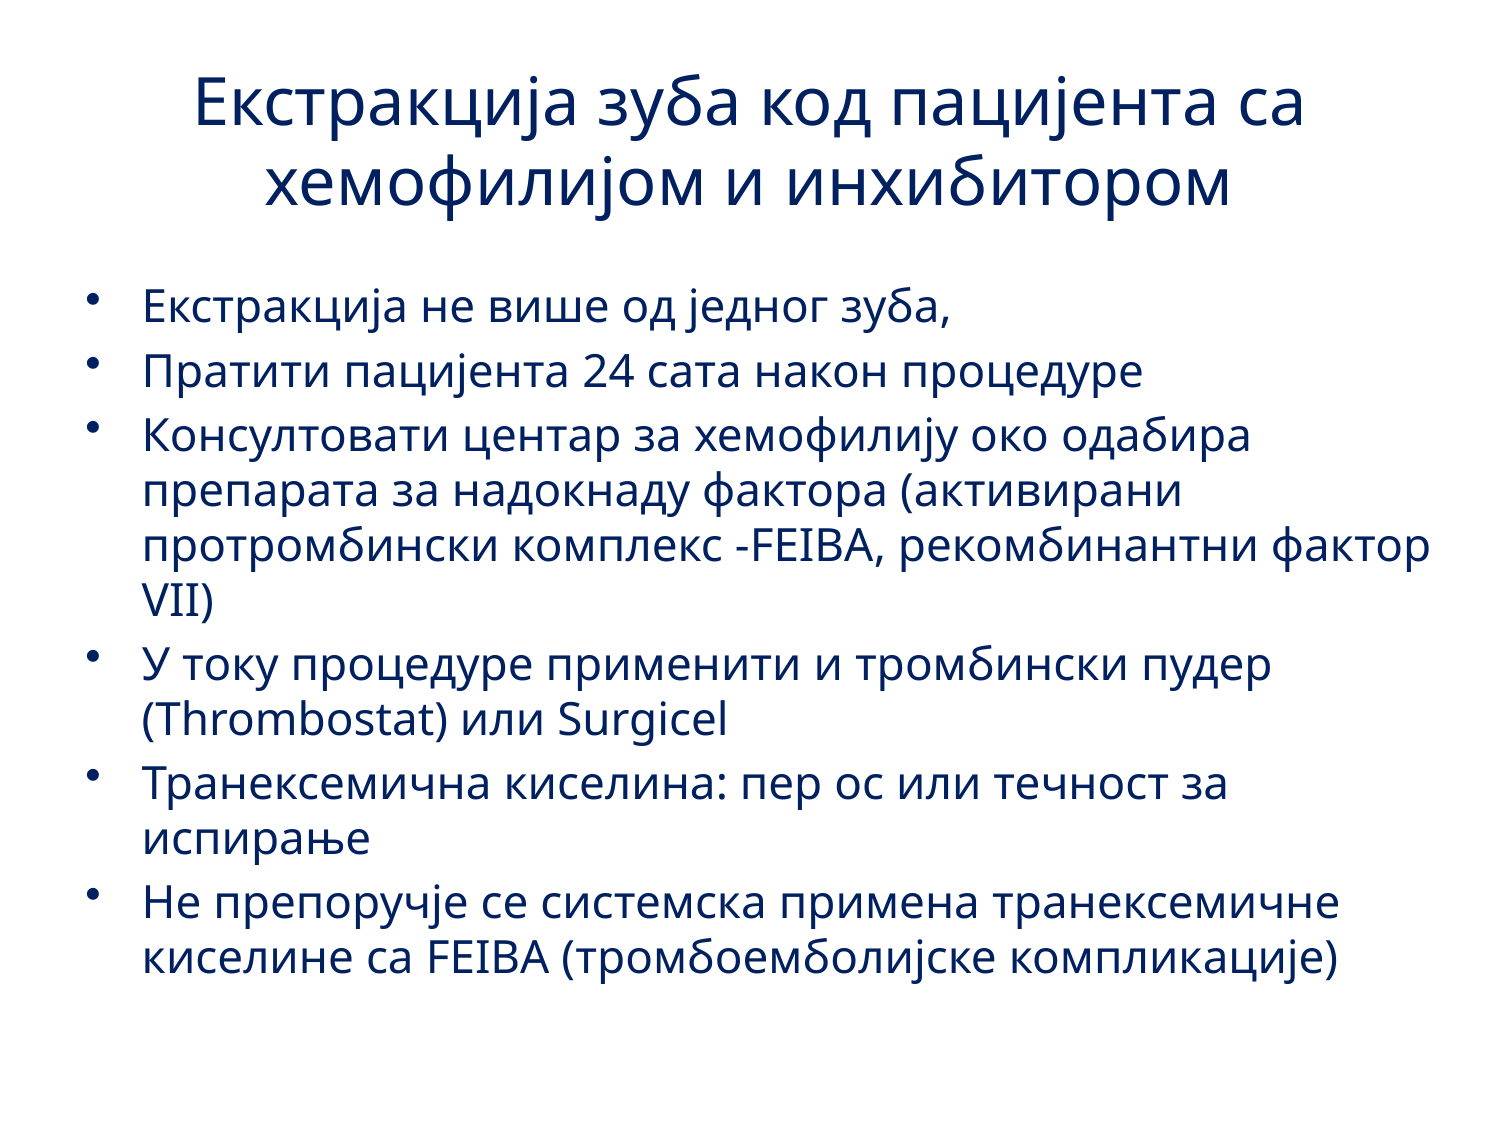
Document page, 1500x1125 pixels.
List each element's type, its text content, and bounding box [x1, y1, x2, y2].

list Екстракција не више од једног зуба, Пратити пацијента 24 сата након процедуре Консултовати центар за хемофилију око одабира препарата за надокнаду фактора (активирани протромбински комплекс -FEIBA, рекомбинантни фактор VII) У току процедуре применити и тромбински пудер (Thrombostat) или Surgicel Транексемична киселина: пер ос или течност за испирање Не препоручје се системска примена транексемичне киселине са FEIBA (тромбоемболијске компликације) [70, 269, 1461, 1079]
title Екстракција зуба код пацијента са хемофилијом и инхибитором [75, 45, 1425, 233]
